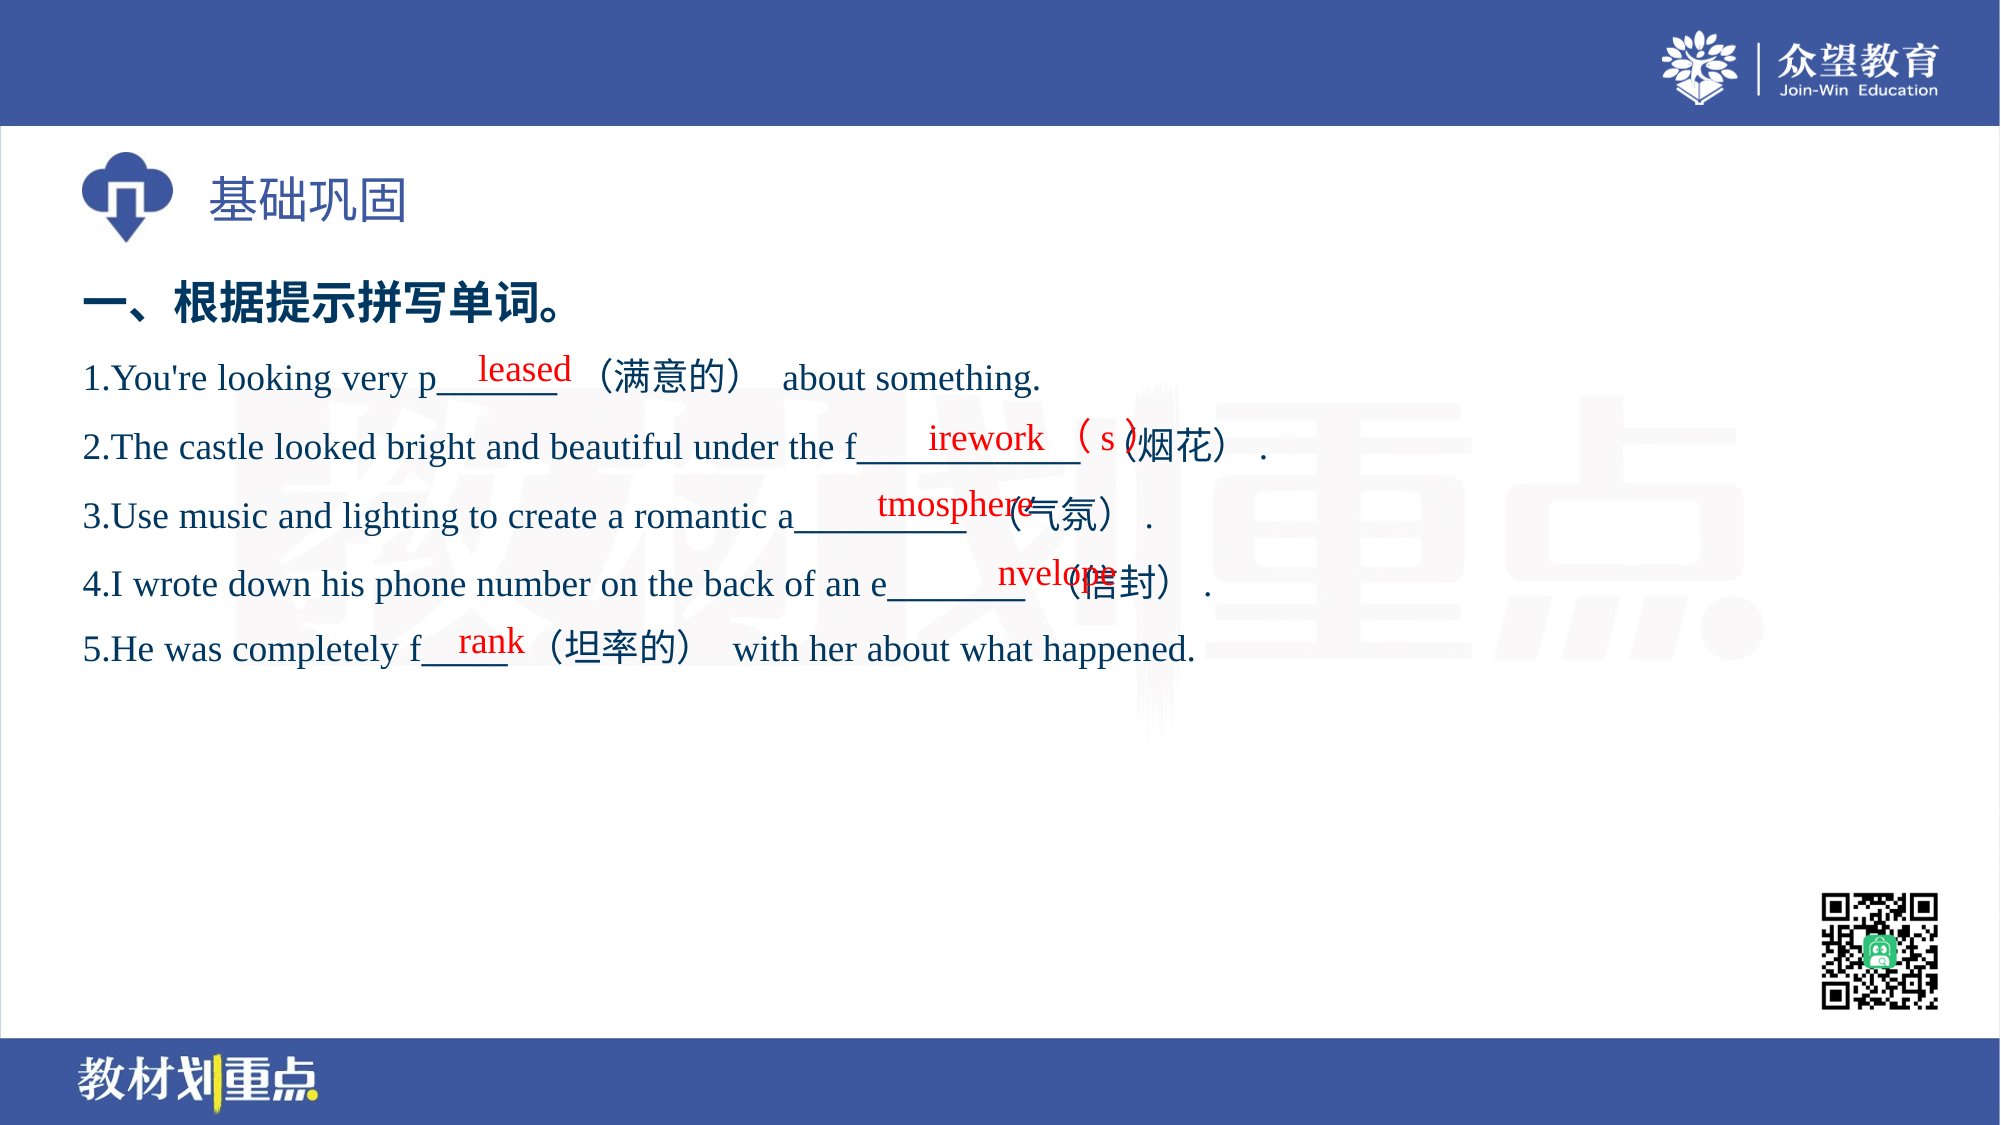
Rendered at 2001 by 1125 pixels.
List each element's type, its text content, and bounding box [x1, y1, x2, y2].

text_box tmosphere [863, 459, 1048, 518]
text_box 1.You're looking very p_______ （满意的） about something. 2.The castle looked bright and beautiful under the f_____________ （烟花）. 3.Use music and lighting to create a romantic a__________ （气氛）. 4.I wrote down his phone number on the back of an e________ （信封）. 5.He was completely f_____ （坦率的） with her about what happened. [82, 329, 1817, 663]
text_box leased [464, 324, 586, 383]
picture [0, 0, 2000, 1125]
text_box irework（s） [928, 393, 1162, 452]
text_box 一、根据提示拼写单词。 [82, 247, 1817, 329]
text_box nvelope [984, 528, 1131, 587]
text_box rank [444, 595, 539, 655]
